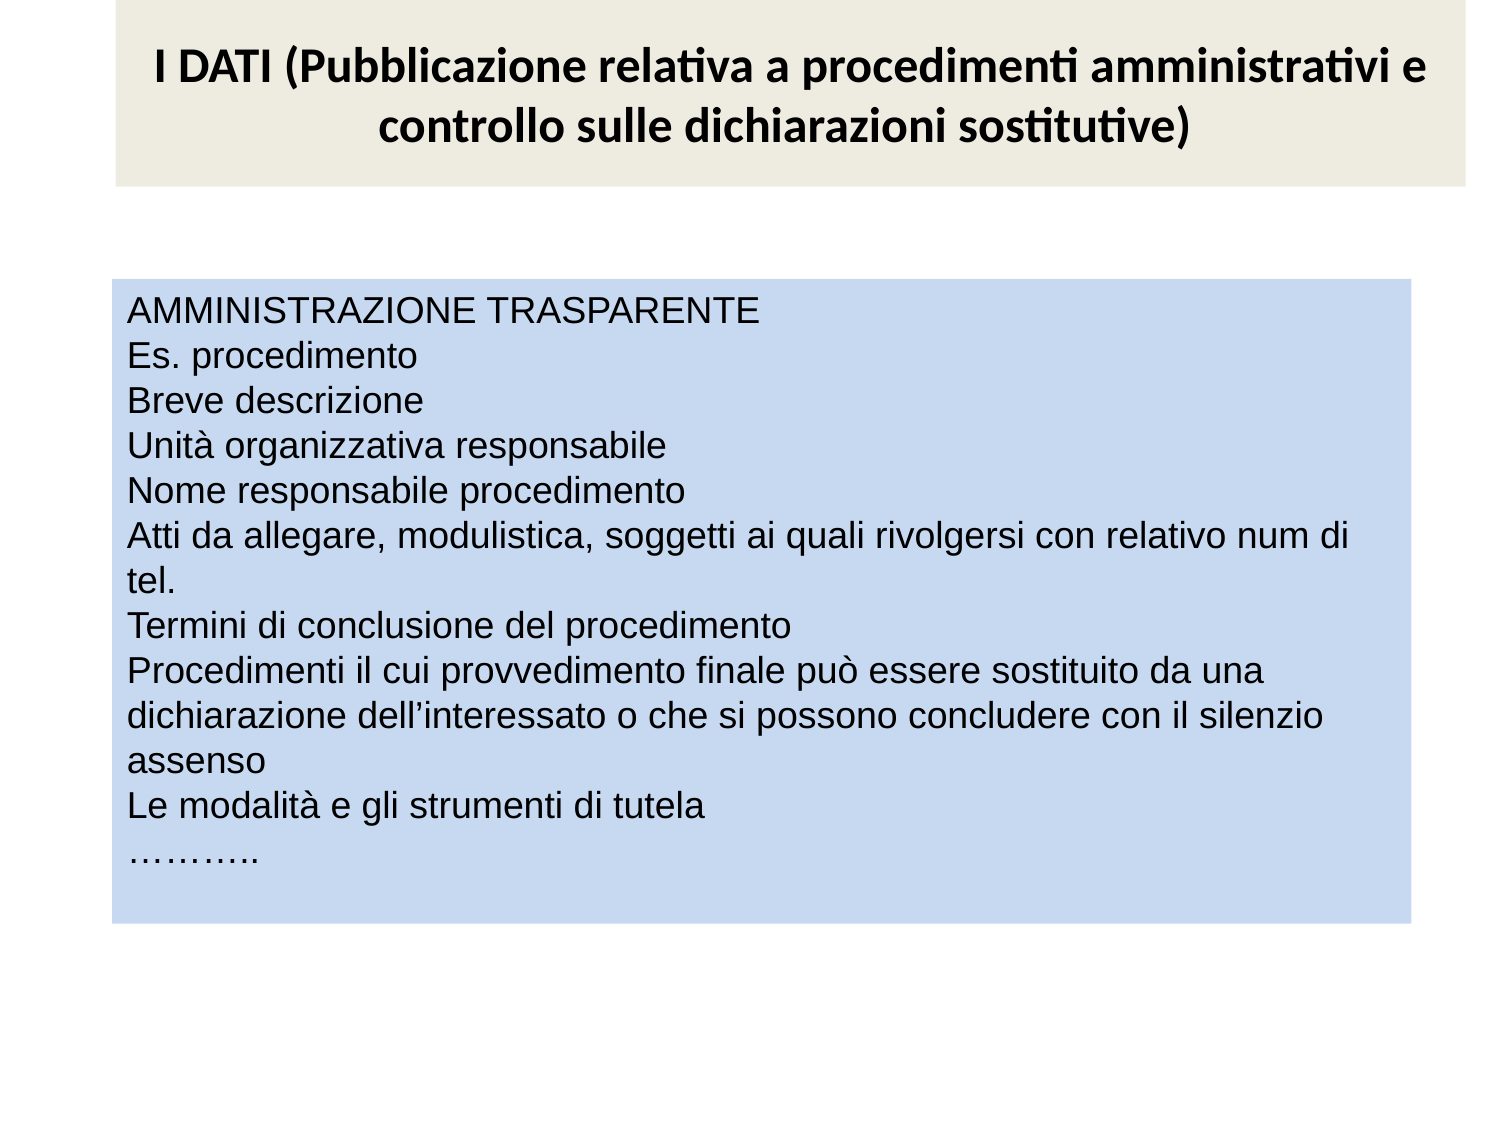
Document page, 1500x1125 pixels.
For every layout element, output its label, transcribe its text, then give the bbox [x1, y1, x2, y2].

text_box AMMINISTRAZIONE TRASPARENTE Es. procedimento Breve descrizione Unità organizzativa responsabile Nome responsabile procedimento Atti da allegare, modulistica, soggetti ai quali rivolgersi con relativo num di tel. Termini di conclusione del procedimento Procedimenti il cui provvedimento finale può essere sostituito da una dichiarazione dell’interessato o che si possono concludere con il silenzio assenso Le modalità e gli strumenti di tutela ……….. [112, 278, 1412, 924]
title I DATI (Pubblicazione relativa a procedimenti amministrativi e controllo sulle dichiarazioni sostitutive) [115, 0, 1466, 187]
